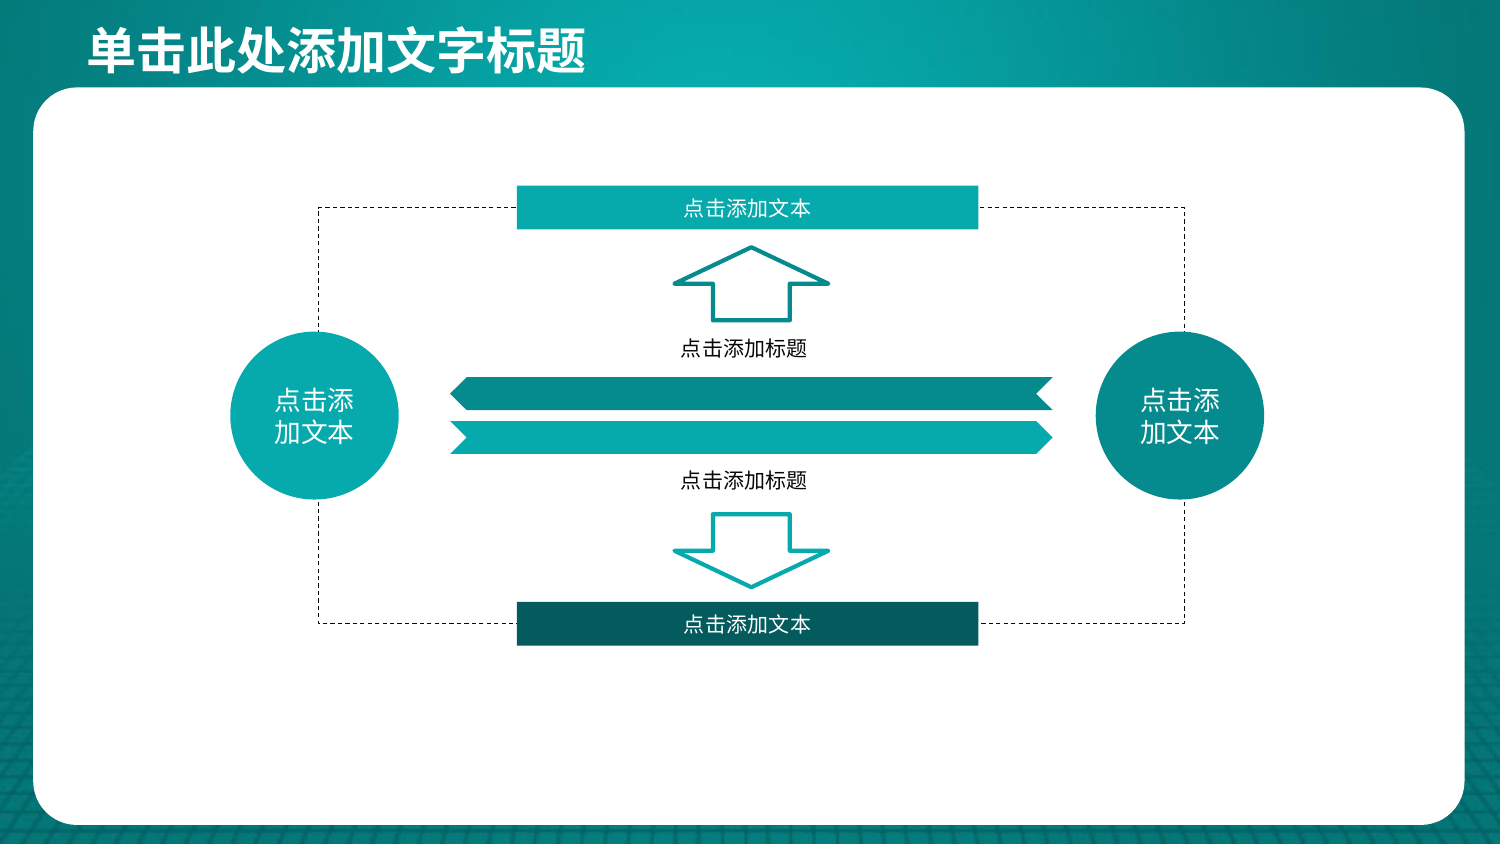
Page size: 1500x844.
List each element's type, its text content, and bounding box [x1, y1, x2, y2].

text_box 点击添加标题 [671, 330, 818, 366]
text_box 点击添加文本 [1093, 329, 1267, 502]
text_box 点击添加文本 [228, 329, 401, 502]
text_box 点击添加文本 [515, 183, 981, 231]
text_box 点击添加标题 [671, 463, 818, 498]
picture [0, 0, 1500, 844]
text_box [447, 375, 1055, 413]
text_box [317, 205, 1186, 626]
text_box 点击添加文本 [515, 600, 981, 648]
text_box [448, 418, 1055, 456]
text_box [672, 512, 831, 590]
text_box [672, 245, 831, 323]
